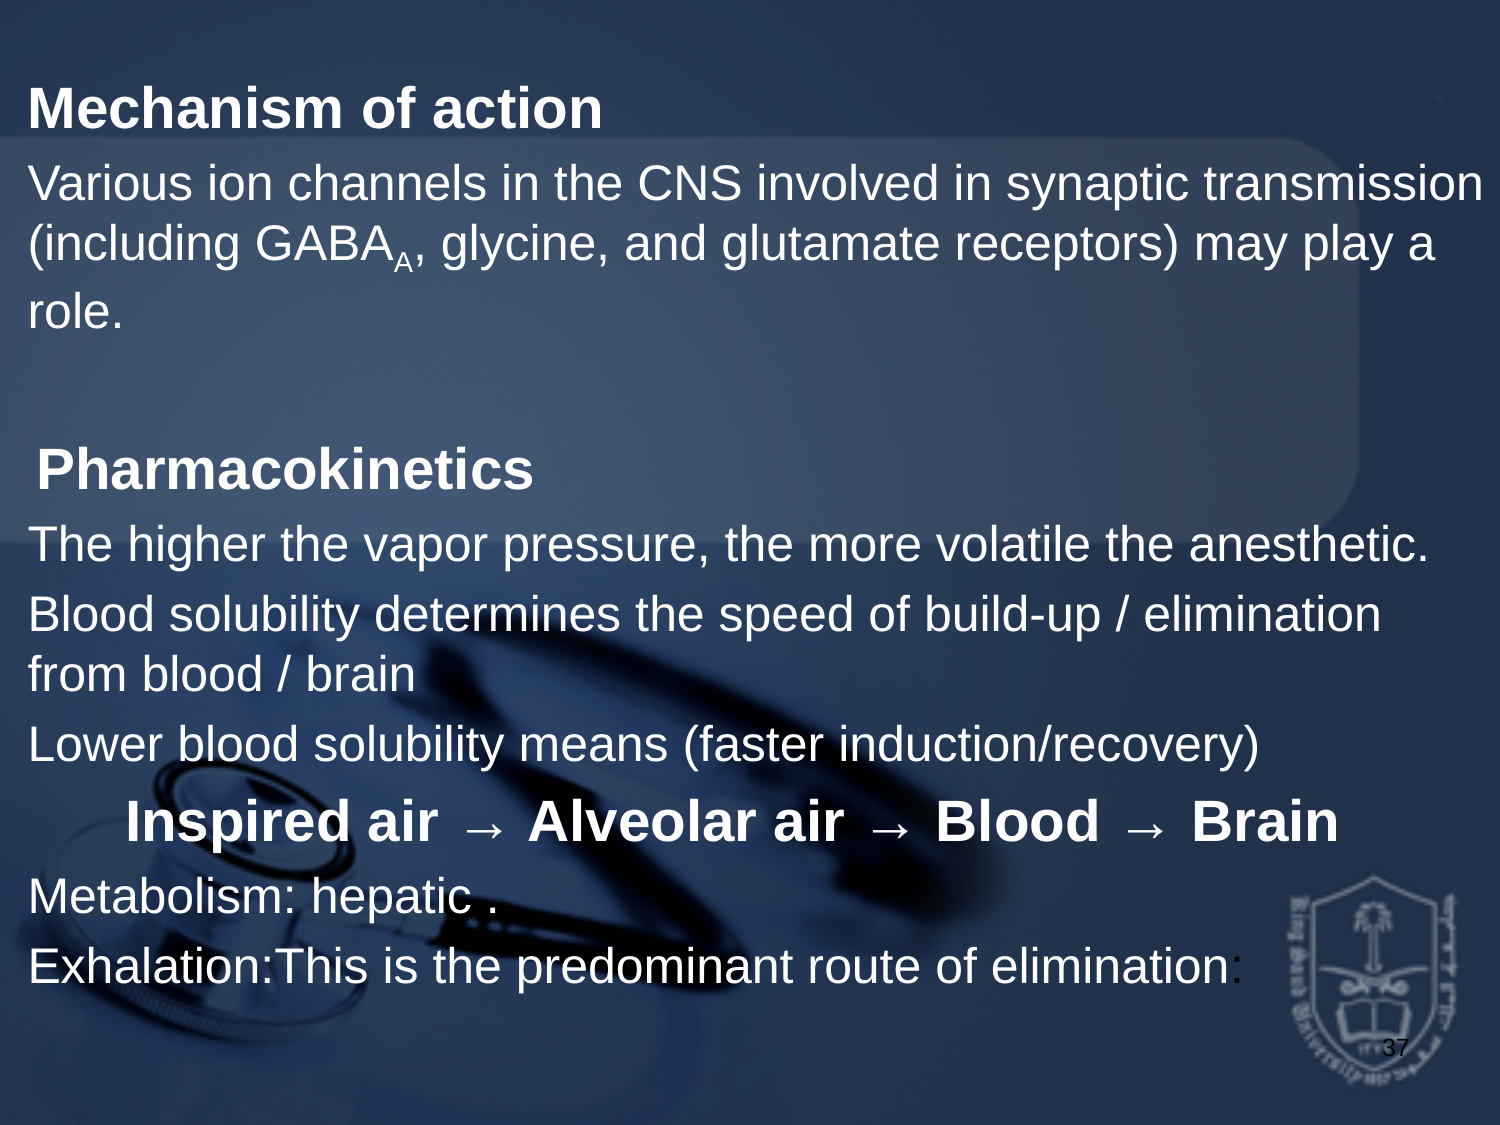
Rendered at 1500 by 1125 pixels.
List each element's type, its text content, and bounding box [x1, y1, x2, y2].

picture [0, 0, 1500, 1125]
slide_number 37 [1074, 1024, 1426, 1103]
list Mechanism of action Various ion channels in the CNS involved in synaptic transmission (including GABAA, glycine, and glutamate receptors) may play a role. Pharmacokinetics The higher the vapor pressure, the more volatile the anesthetic. Blood solubility determines the speed of build-up / elimination from blood / brain Lower blood solubility means (faster induction/recovery) Inspired air → Alveolar air → Blood → Brain Metabolism: hepatic . Exhalation:This is the predominant route of elimination: [12, 62, 1500, 1100]
